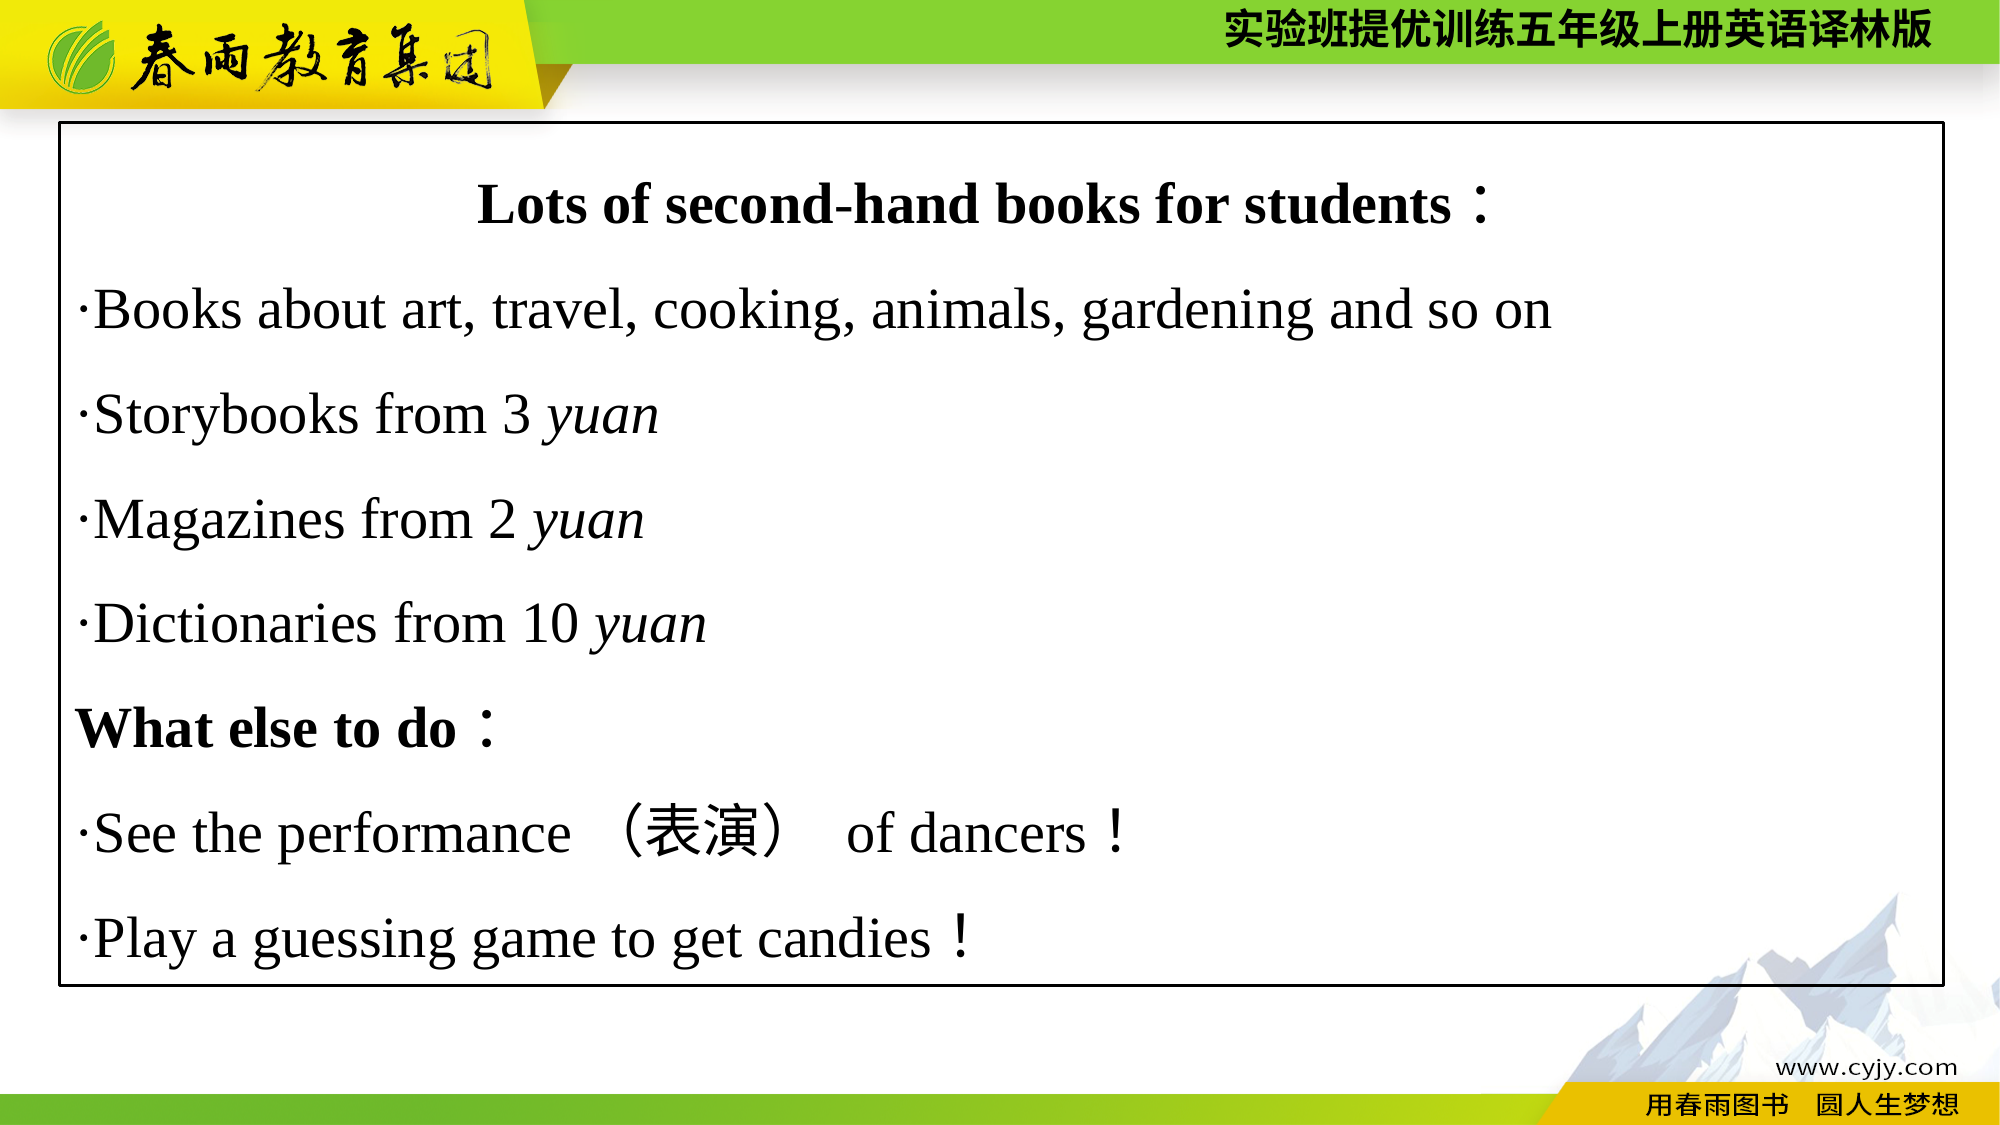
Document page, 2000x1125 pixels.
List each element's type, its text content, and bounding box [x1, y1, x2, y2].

list Lots of second-hand books for students： ·Books about art, travel, cooking, animals, gardening and so on ·Storybooks from 3 yuan ·Magazines from 2 yuan ·Dictionaries from 10 yuan What else to do： ·See the performance（表演） of dancers！ ·Play a guessing game to get candies！ [59, 122, 1944, 986]
picture [0, 0, 2000, 1125]
